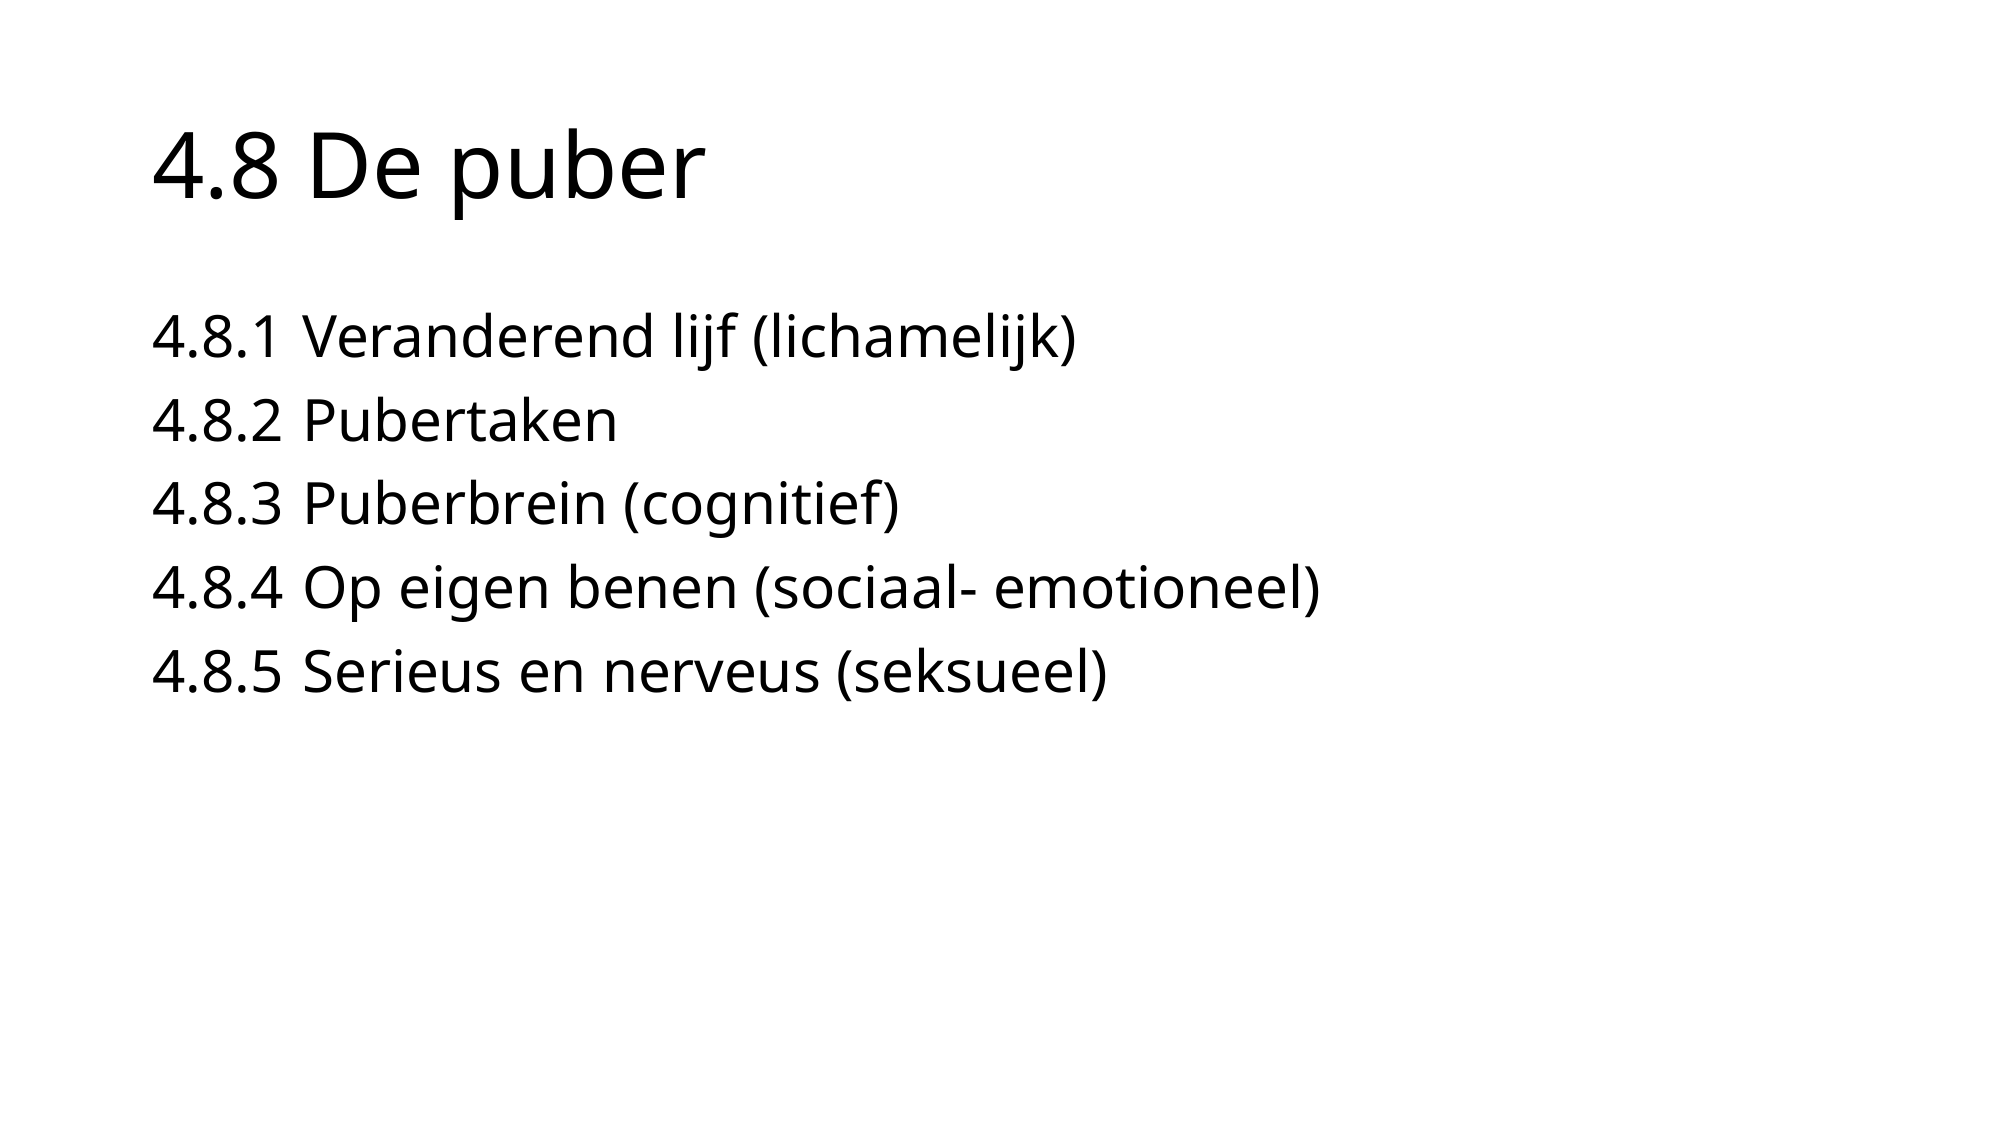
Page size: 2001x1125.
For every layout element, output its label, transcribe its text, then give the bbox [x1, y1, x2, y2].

list 4.8.1 Veranderend lijf (lichamelijk) 4.8.2 Pubertaken 4.8.3 Puberbrein (cognitief) 4.8.4 Op eigen benen (sociaal- emotioneel) 4.8.5 Serieus en nerveus (seksueel) [137, 299, 1863, 1014]
title 4.8 De puber [137, 59, 1863, 278]
